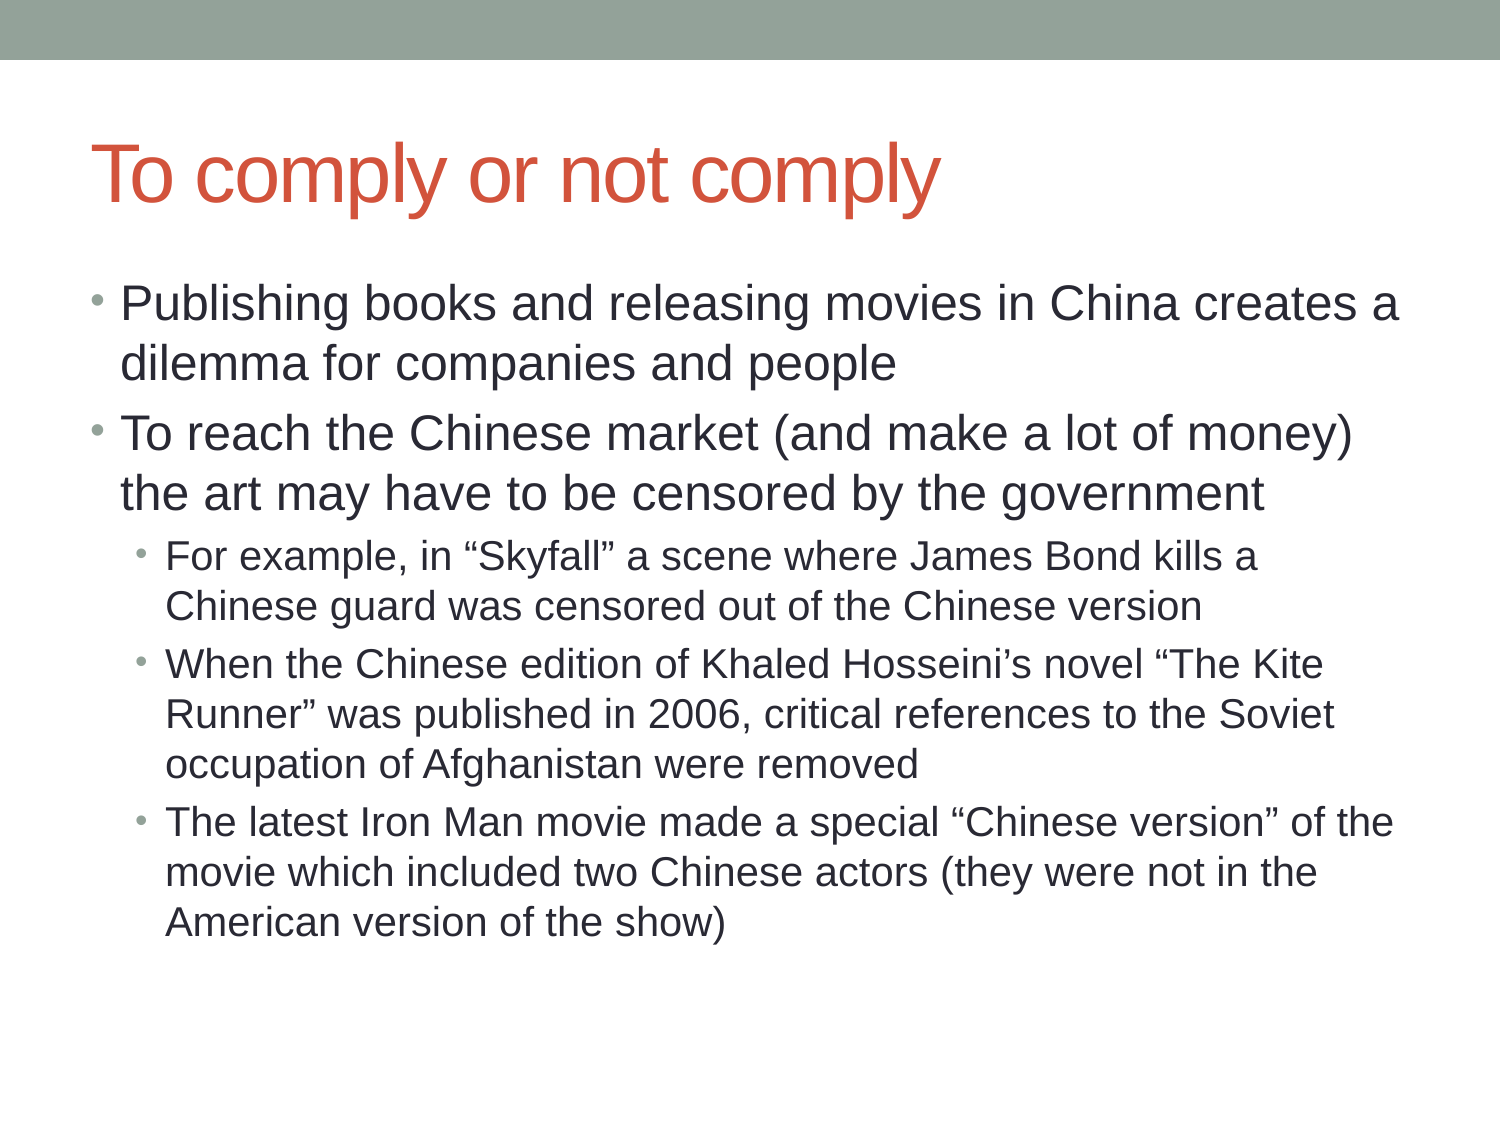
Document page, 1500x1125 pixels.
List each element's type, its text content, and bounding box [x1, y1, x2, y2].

list Publishing books and releasing movies in China creates a dilemma for companies and people To reach the Chinese market (and make a lot of money) the art may have to be censored by the government For example, in “Skyfall” a scene where James Bond kills a Chinese guard was censored out of the Chinese version When the Chinese edition of Khaled Hosseini’s novel “The Kite Runner” was published in 2006, critical references to the Soviet occupation of Afghanistan were removed The latest Iron Man movie made a special “Chinese version” of the movie which included two Chinese actors (they were not in the American version of the show) [75, 262, 1425, 1063]
title To comply or not comply [75, 87, 1425, 250]
